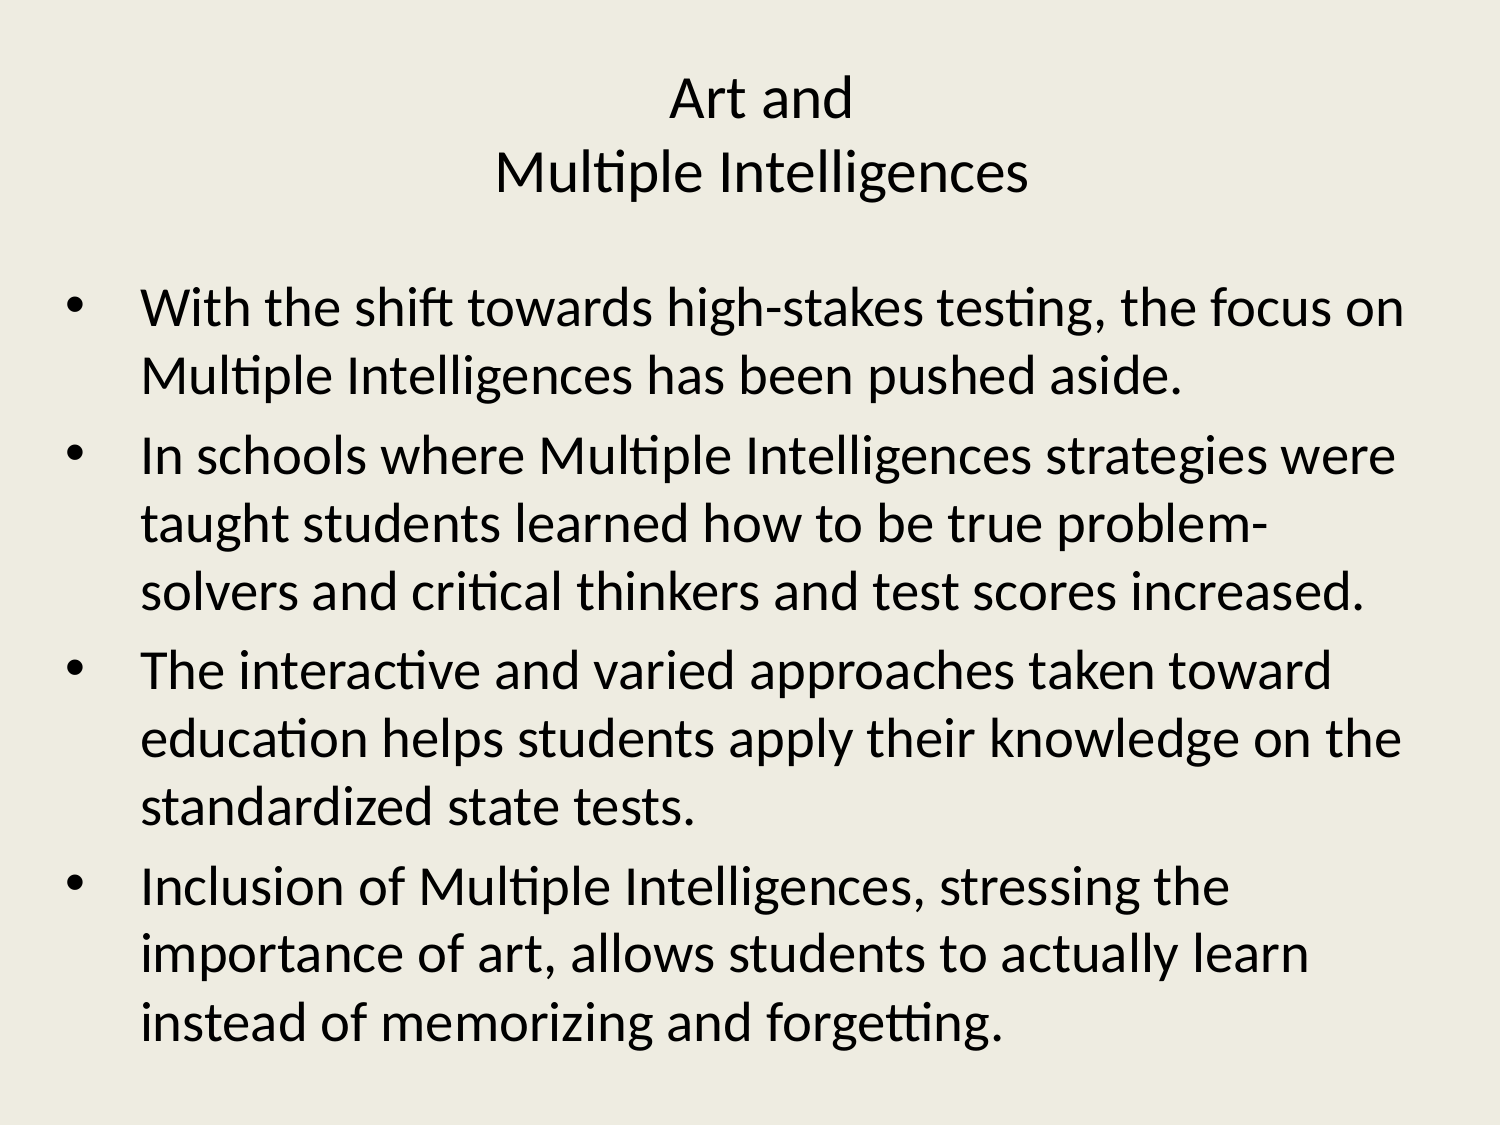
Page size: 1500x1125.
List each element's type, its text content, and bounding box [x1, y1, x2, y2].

subtitle With the shift towards high-stakes testing, the focus on Multiple Intelligences has been pushed aside. In schools where Multiple Intelligences strategies were taught students learned how to be true problem-solvers and critical thinkers and test scores increased. The interactive and varied approaches taken toward education helps students apply their knowledge on the standardized state tests. Inclusion of Multiple Intelligences, stressing the importance of art, allows students to actually learn instead of memorizing and forgetting. [50, 262, 1438, 1075]
title Art and Multiple Intelligences [99, 50, 1425, 213]
